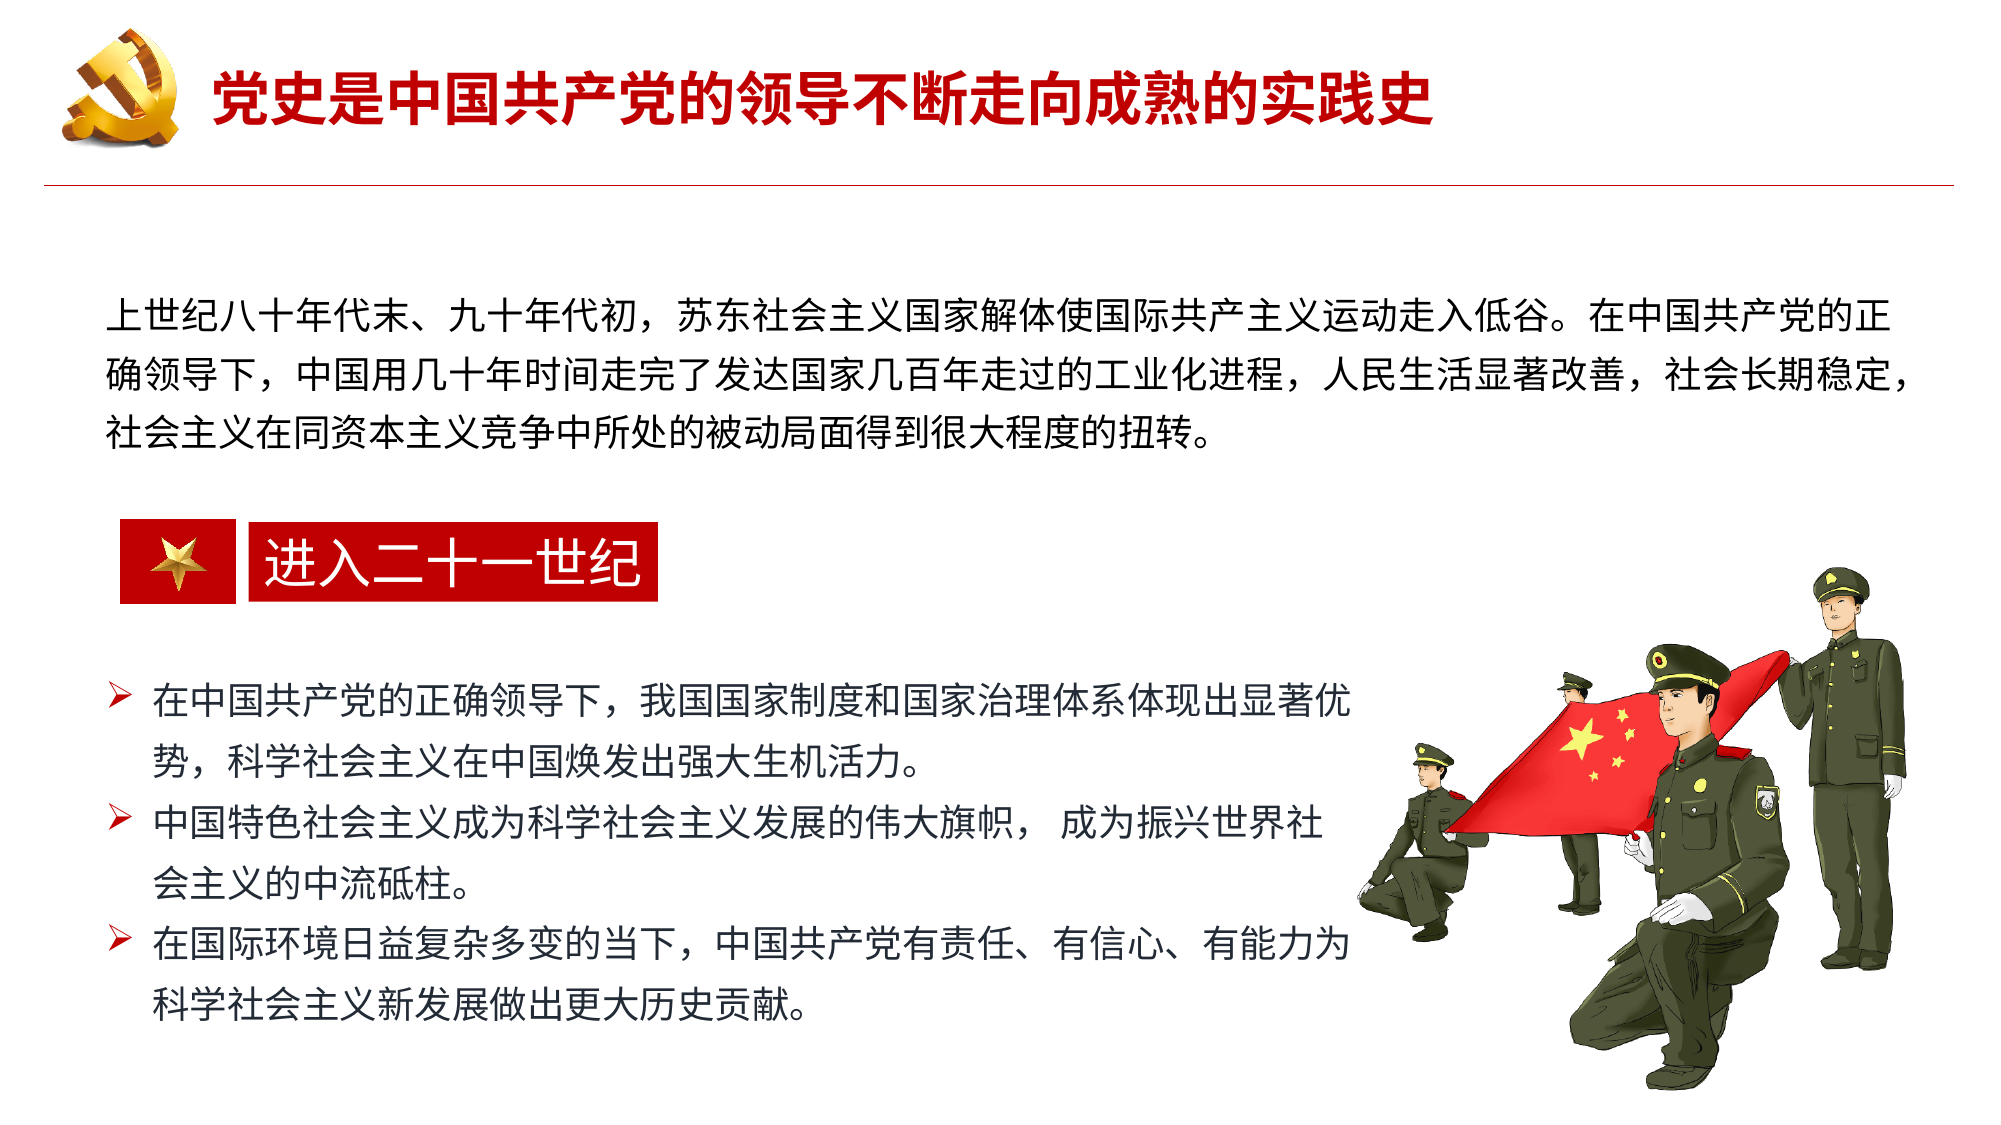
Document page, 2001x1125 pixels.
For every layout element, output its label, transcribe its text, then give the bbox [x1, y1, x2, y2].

picture [59, 28, 179, 151]
picture [1339, 533, 1925, 1119]
text_box 上世纪八十年代末、九十年代初，苏东社会主义国家解体使国际共产主义运动走入低谷。在中国共产党的正确领导下，中国用几十年时间走完了发达国家几百年走过的工业化进程，人民生活显著改善，社会长期稳定，社会主义在同资本主义竞争中所处的被动局面得到很大程度的扭转。 [90, 271, 1908, 462]
text_box 在中国共产党的正确领导下，我国国家制度和国家治理体系体现出显著优势，科学社会主义在中国焕发出强大生机活力。 中国特色社会主义成为科学社会主义发展的伟大旗帜， 成为振兴世界社会主义的中流砥柱。 在国际环境日益复杂多变的当下，中国共产党有责任、有信心、有能力为科学社会主义新发展做出更大历史贡献。 [90, 654, 1339, 1034]
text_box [121, 518, 660, 604]
